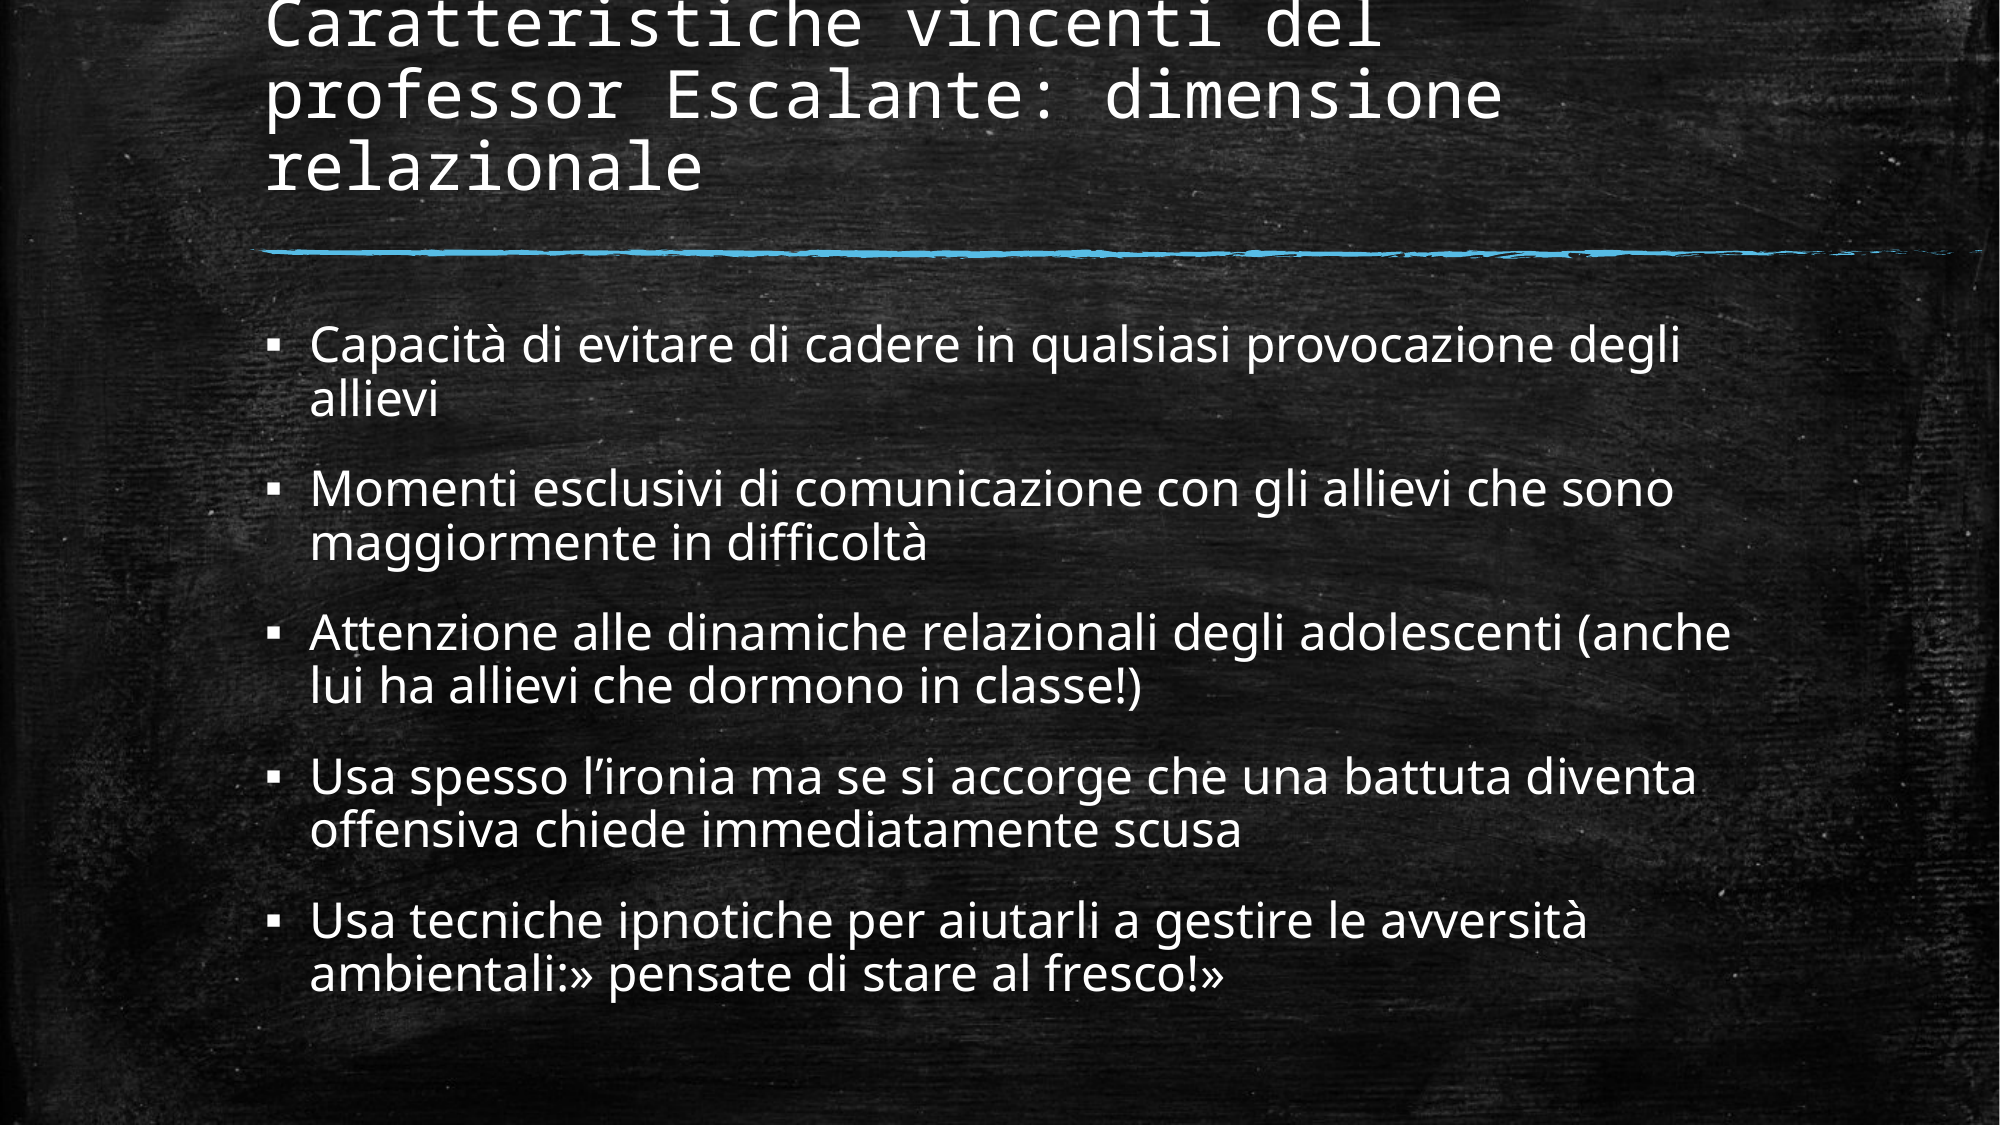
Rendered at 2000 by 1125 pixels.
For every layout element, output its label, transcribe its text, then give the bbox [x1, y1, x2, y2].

list Capacità di evitare di cadere in qualsiasi provocazione degli allievi Momenti esclusivi di comunicazione con gli allievi che sono maggiormente in difficoltà Attenzione alle dinamiche relazionali degli adolescenti (anche lui ha allievi che dormono in classe!) Usa spesso l’ironia ma se si accorge che una battuta diventa offensiva chiede immediatamente scusa Usa tecniche ipnotiche per aiutarli a gestire le avversità ambientali:» pensate di stare al fresco!» [249, 312, 1750, 1013]
title Caratteristiche vincenti del professor Escalante: dimensione relazionale [249, 45, 1750, 213]
